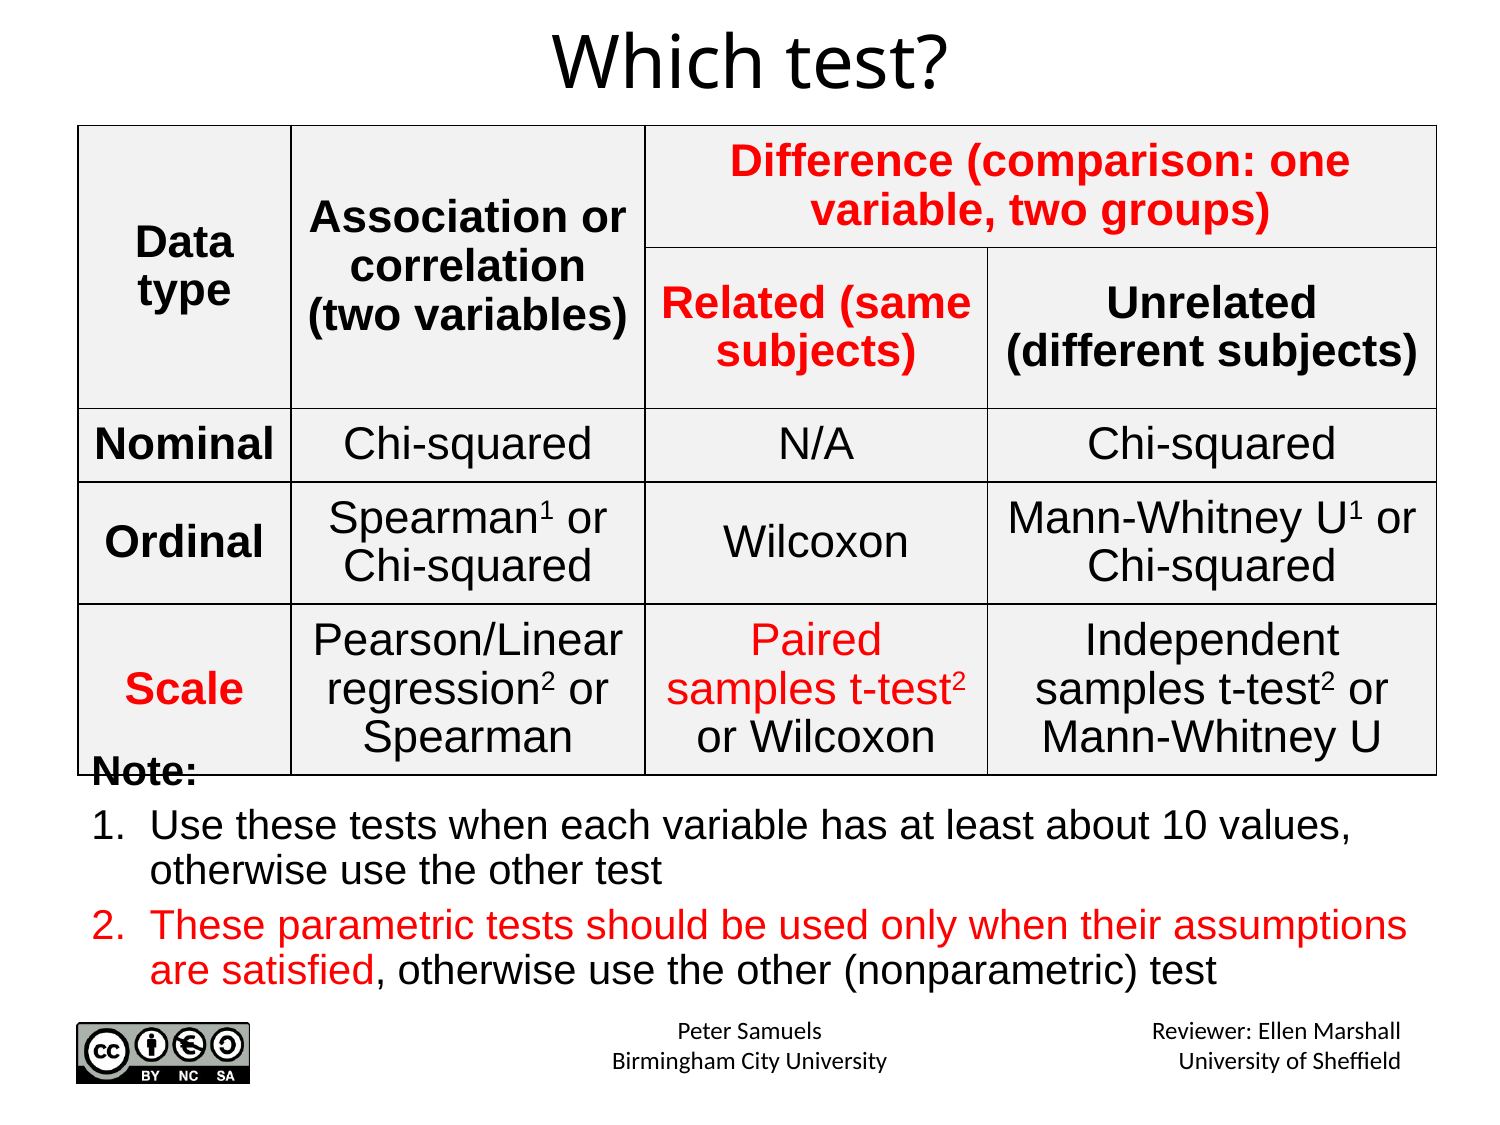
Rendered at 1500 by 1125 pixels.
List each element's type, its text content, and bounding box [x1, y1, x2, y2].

table_cell Unrelated (different subjects) [988, 248, 1436, 408]
text_box Note: Use these tests when each variable has at least about 10 values, otherwise use the other test These parametric tests should be used only when their assumptions are satisfied, otherwise use the other (nonparametric) test [76, 739, 1436, 1001]
table_cell Nominal [79, 409, 290, 481]
text_box Peter Samuels Birmingham City University [549, 1007, 951, 1083]
text_box Reviewer: Ellen Marshall University of Sheffield [1038, 1007, 1417, 1083]
table_cell Spearman1 or Chi-squared [292, 483, 644, 603]
title Which test? [75, 7, 1425, 112]
table_cell Mann-Whitney U1 or Chi-squared [988, 483, 1436, 603]
table_cell Pearson/Linear regression2 or Spearman [292, 605, 644, 739]
table_cell N/A [646, 409, 987, 481]
table_cell Scale [79, 605, 290, 739]
table_cell Chi-squared [988, 409, 1436, 481]
picture [76, 1022, 251, 1084]
table_cell Related (same subjects) [646, 248, 987, 408]
table_cell Chi-squared [292, 409, 644, 481]
table_header Data type [79, 126, 290, 408]
table_header Association or correlation (two variables) [292, 126, 644, 408]
table_header Difference (comparison: one variable, two groups) [646, 126, 1436, 247]
table_cell Wilcoxon [646, 483, 987, 603]
table_cell Independent samples t-test2 or Mann-Whitney U [988, 605, 1436, 739]
table_cell Paired samples t-test2 or Wilcoxon [646, 605, 987, 739]
table_cell Ordinal [79, 483, 290, 603]
